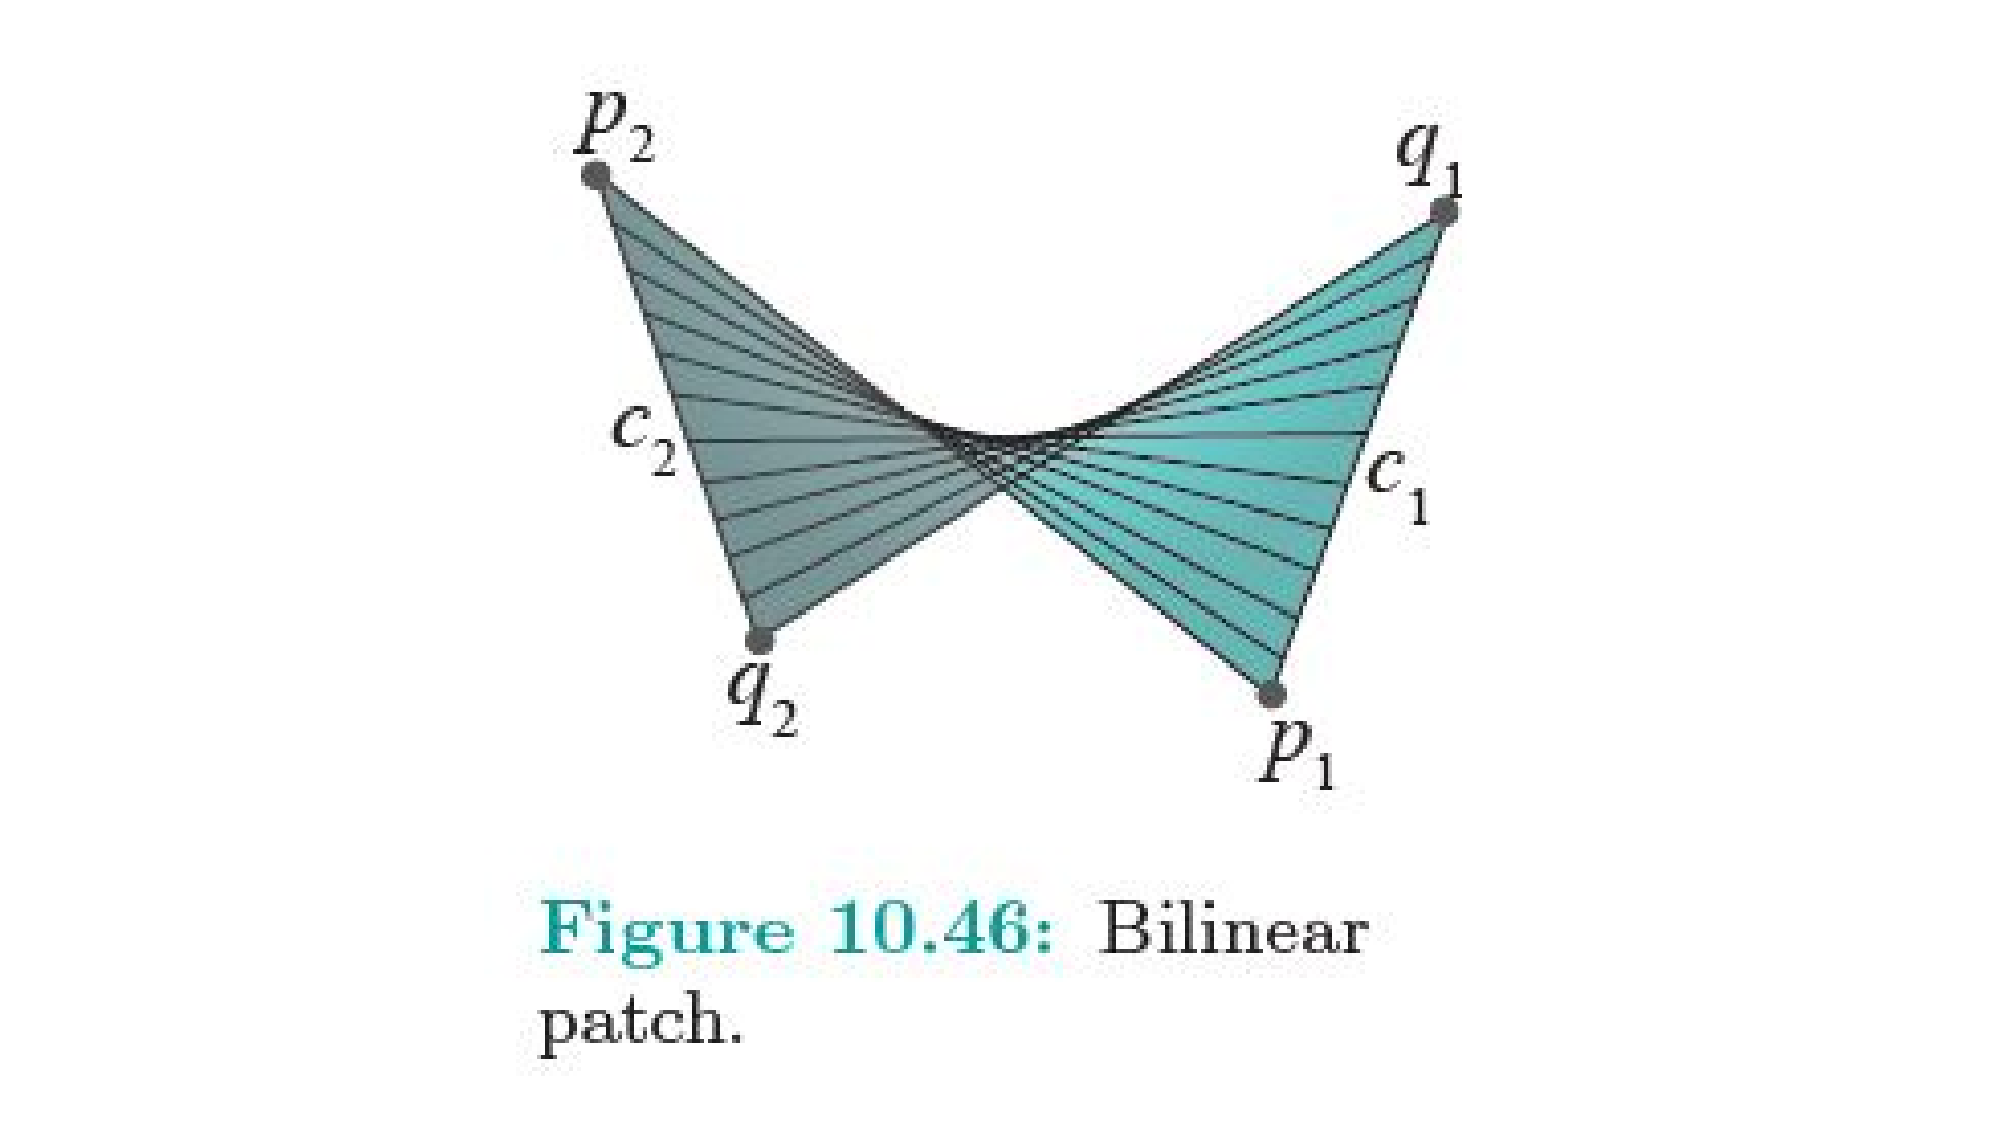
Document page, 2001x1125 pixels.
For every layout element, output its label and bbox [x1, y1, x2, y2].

picture [484, 0, 1516, 1125]
